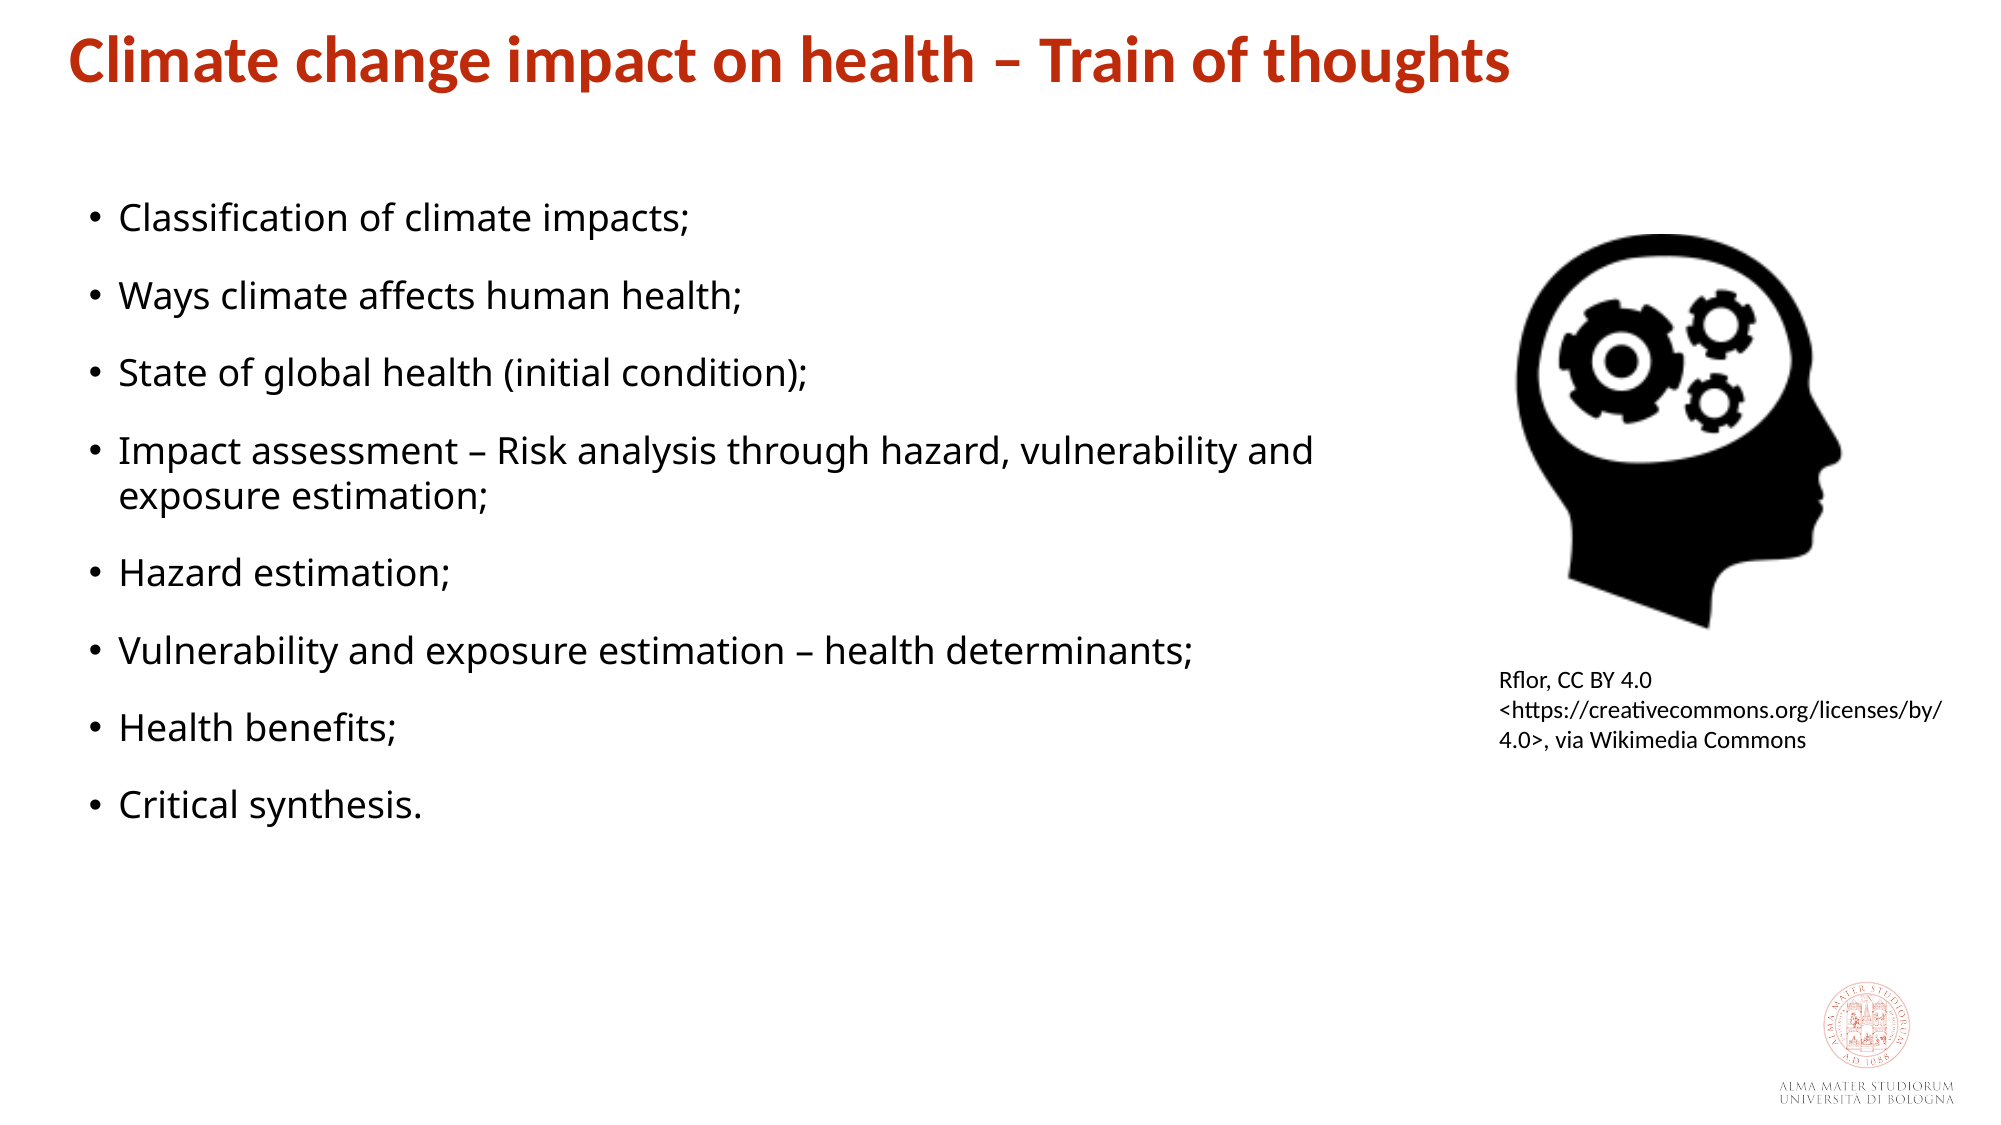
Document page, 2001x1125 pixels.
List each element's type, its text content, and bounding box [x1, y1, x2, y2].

list Classification of climate impacts; Ways climate affects human health; State of global health (initial condition); Impact assessment – Risk analysis through hazard, vulnerability and exposure estimation; Hazard estimation; Vulnerability and exposure estimation – health determinants; Health benefits; Critical synthesis. [74, 186, 1680, 282]
text_box Rflor, CC BY 4.0 <https://creativecommons.org/licenses/by/4.0>, via Wikimedia Commons [1484, 656, 1961, 761]
picture [1480, 234, 1880, 634]
picture [1752, 964, 1981, 1118]
list Climate change impact on health – Train of thoughts [55, 42, 1898, 149]
